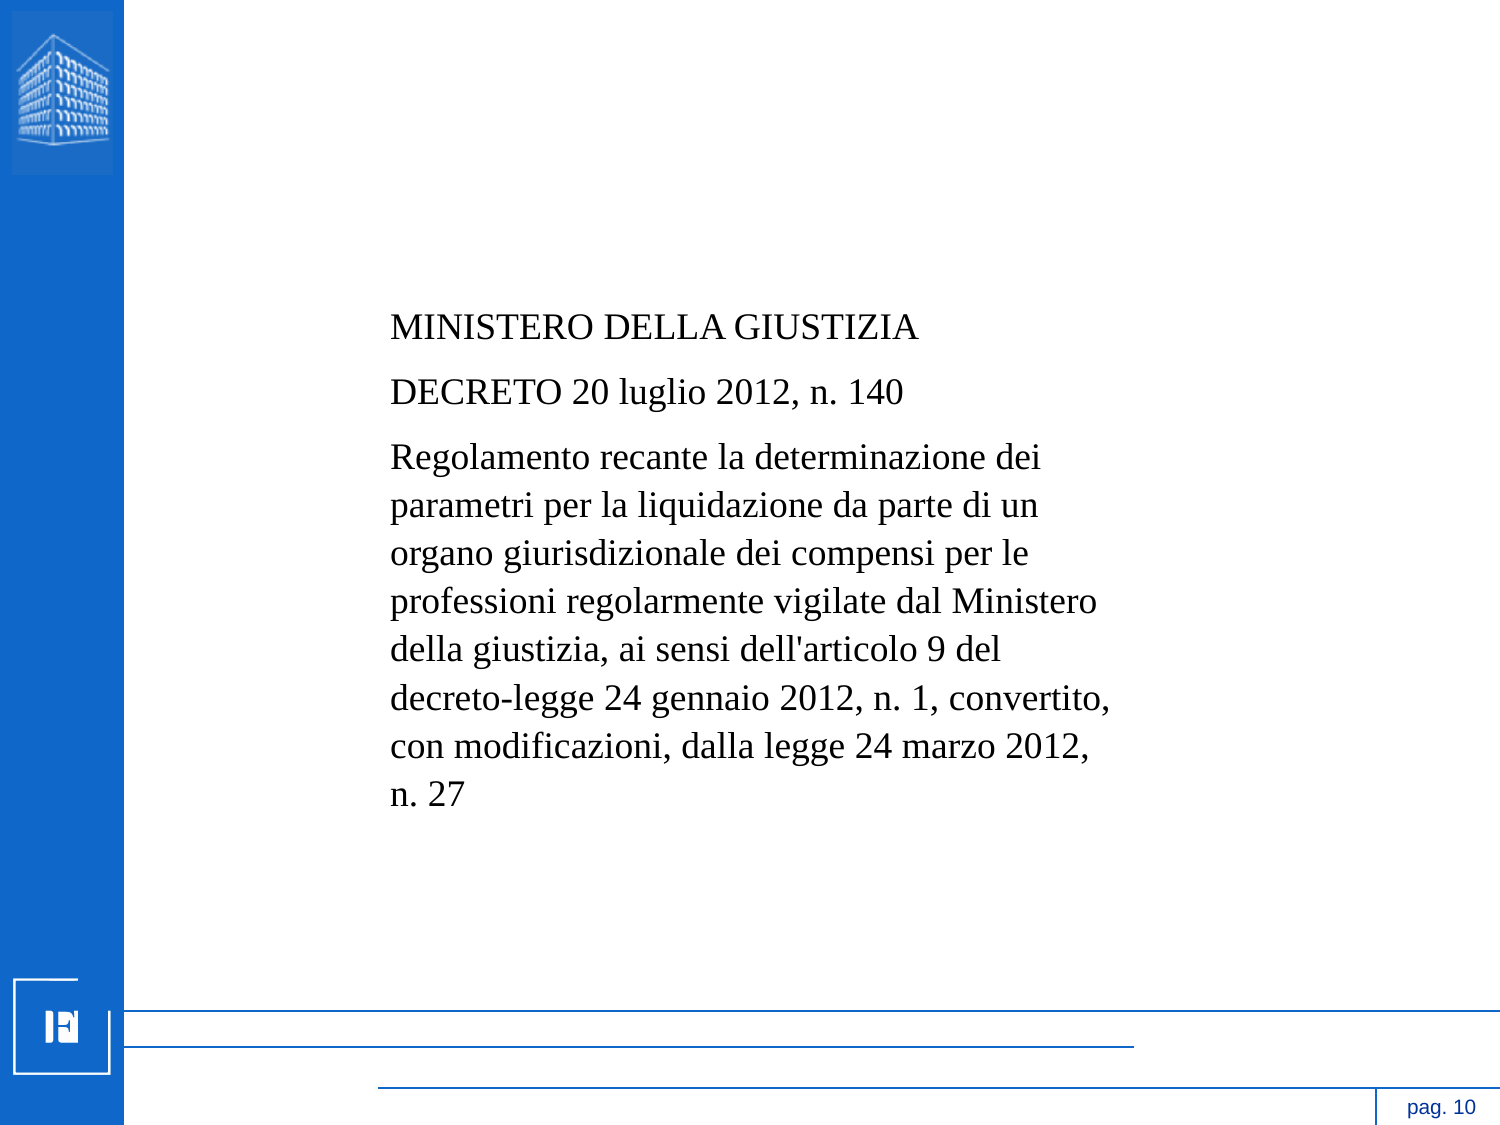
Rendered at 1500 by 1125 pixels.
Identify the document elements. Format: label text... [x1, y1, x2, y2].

picture [11, 11, 114, 176]
text_box [0, 1019, 126, 1125]
text_box [0, 0, 126, 1010]
text_box MINISTERO DELLA GIUSTIZIA DECRETO 20 luglio 2012, n. 140 Regolamento recante la determinazione dei parametri per la liquidazione da parte di un organo giurisdizionale dei compensi per le professioni regolarmente vigilate dal Ministero della giustizia, ai sensi dell'articolo 9 del decreto-legge 24 gennaio 2012, n. 1, convertito, con modificazioni, dalla legge 24 marzo 2012, n. 27 [375, 291, 1127, 822]
slide_number pag. 10 [1381, 1093, 1500, 1124]
picture [11, 976, 113, 1078]
